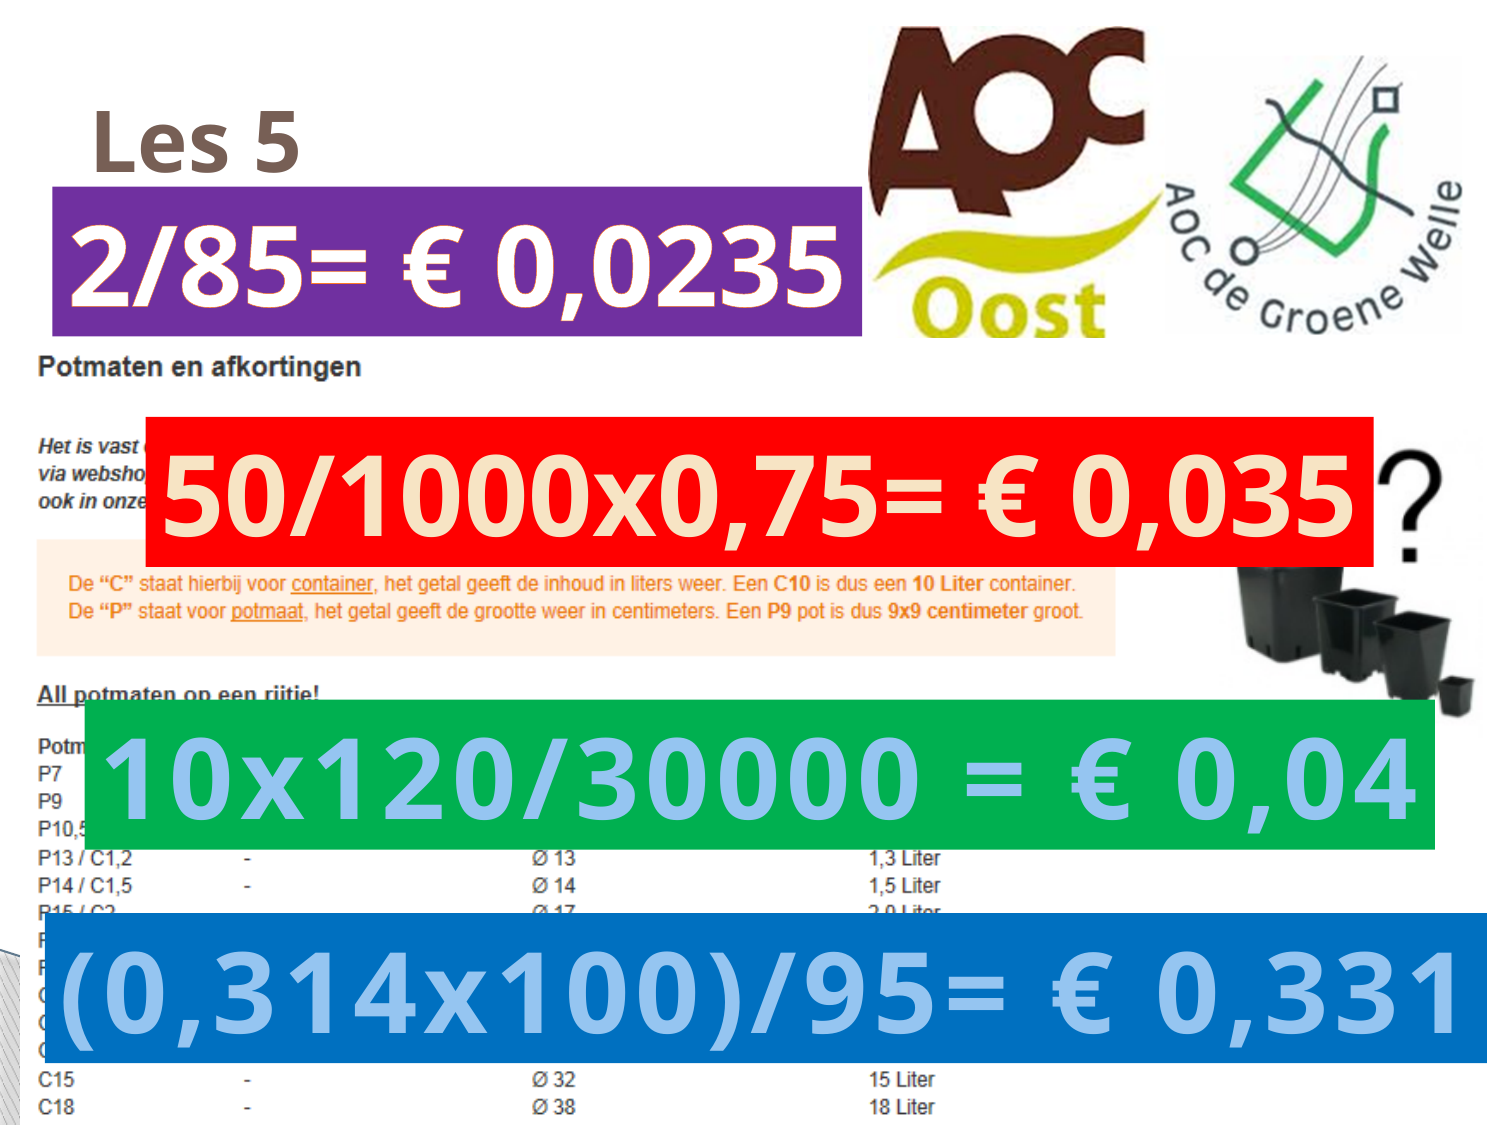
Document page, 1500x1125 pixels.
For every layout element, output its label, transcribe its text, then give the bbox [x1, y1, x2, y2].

picture [19, 26, 1500, 1125]
title Les 5 [75, 45, 862, 186]
text_box 2/85= € 0,0235 [52, 186, 862, 337]
